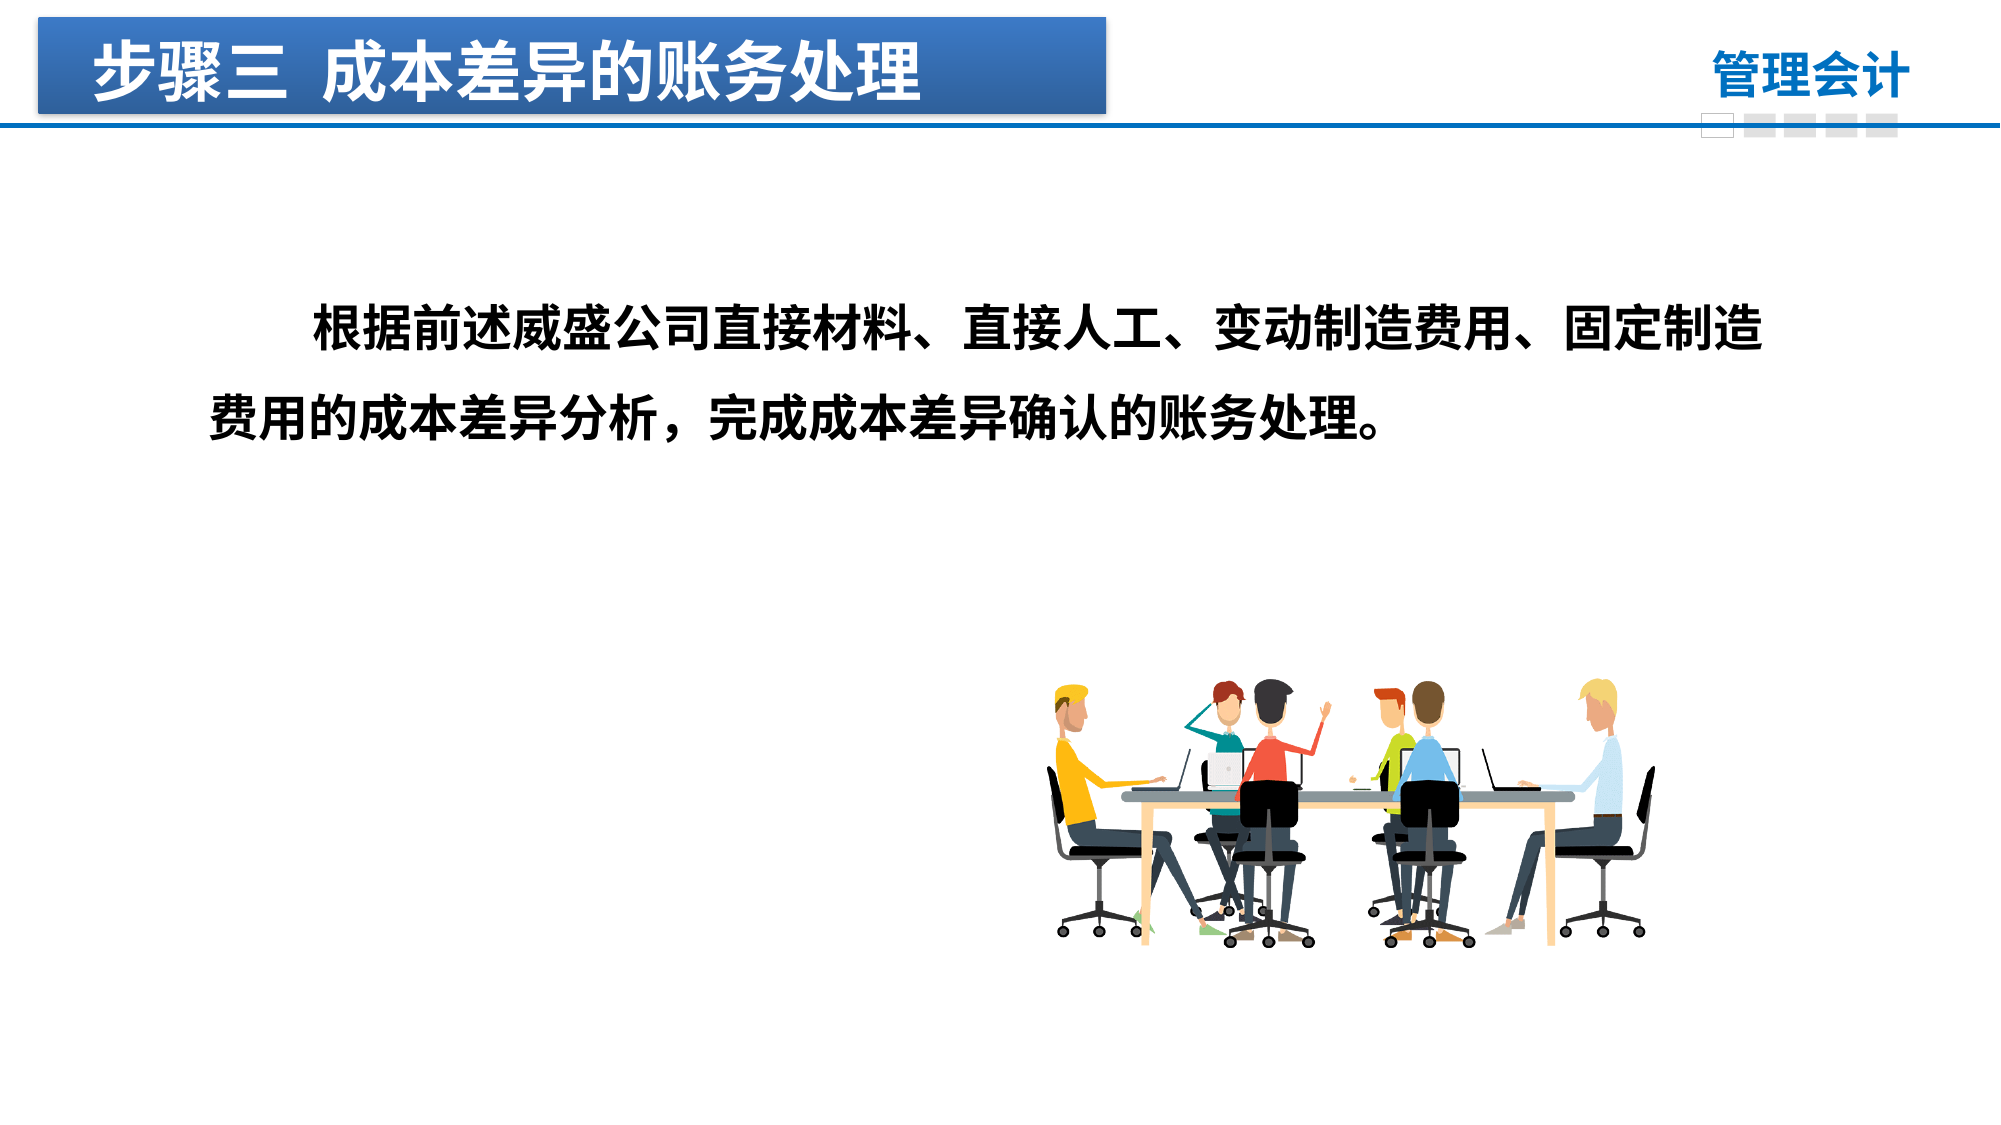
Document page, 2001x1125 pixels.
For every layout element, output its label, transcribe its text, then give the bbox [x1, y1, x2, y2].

text_box 根据前述威盛公司直接材料、直接人工、变动制造费用、固定制造费用的成本差异分析，完成成本差异确认的账务处理。 [208, 266, 1792, 447]
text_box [38, 17, 1107, 119]
picture [1046, 585, 1655, 948]
